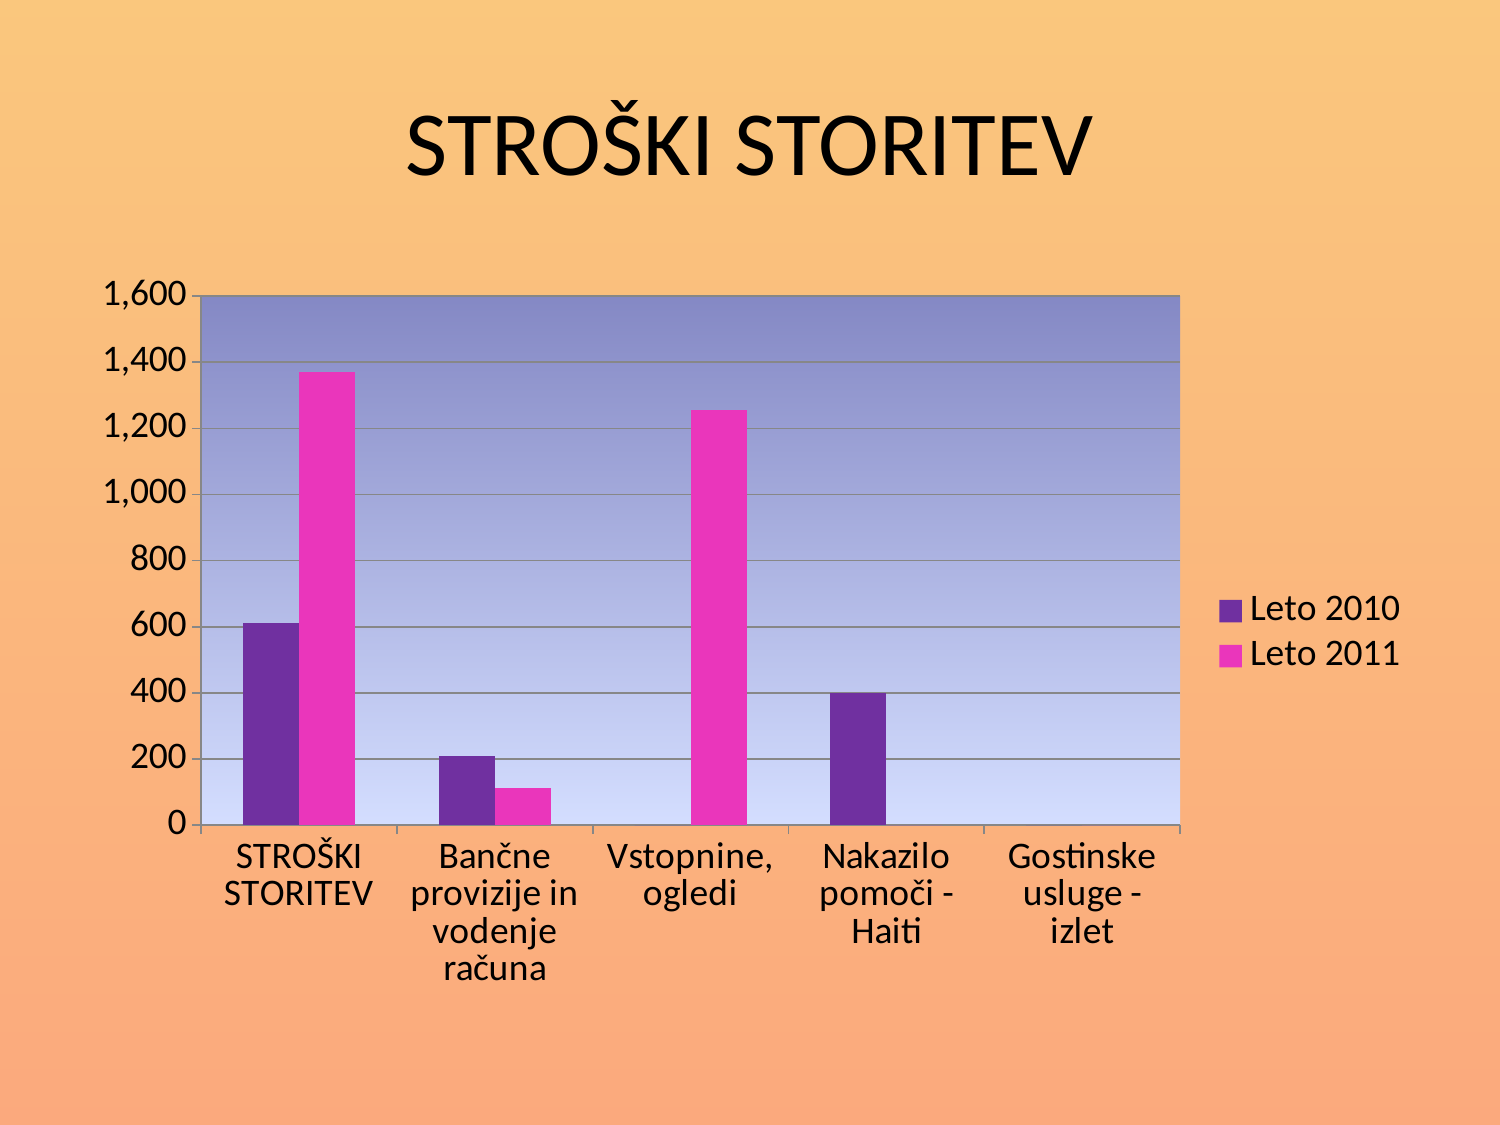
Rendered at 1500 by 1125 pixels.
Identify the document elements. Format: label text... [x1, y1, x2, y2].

title STROŠKI STORITEV [75, 45, 1425, 233]
chart [74, 262, 1426, 1006]
